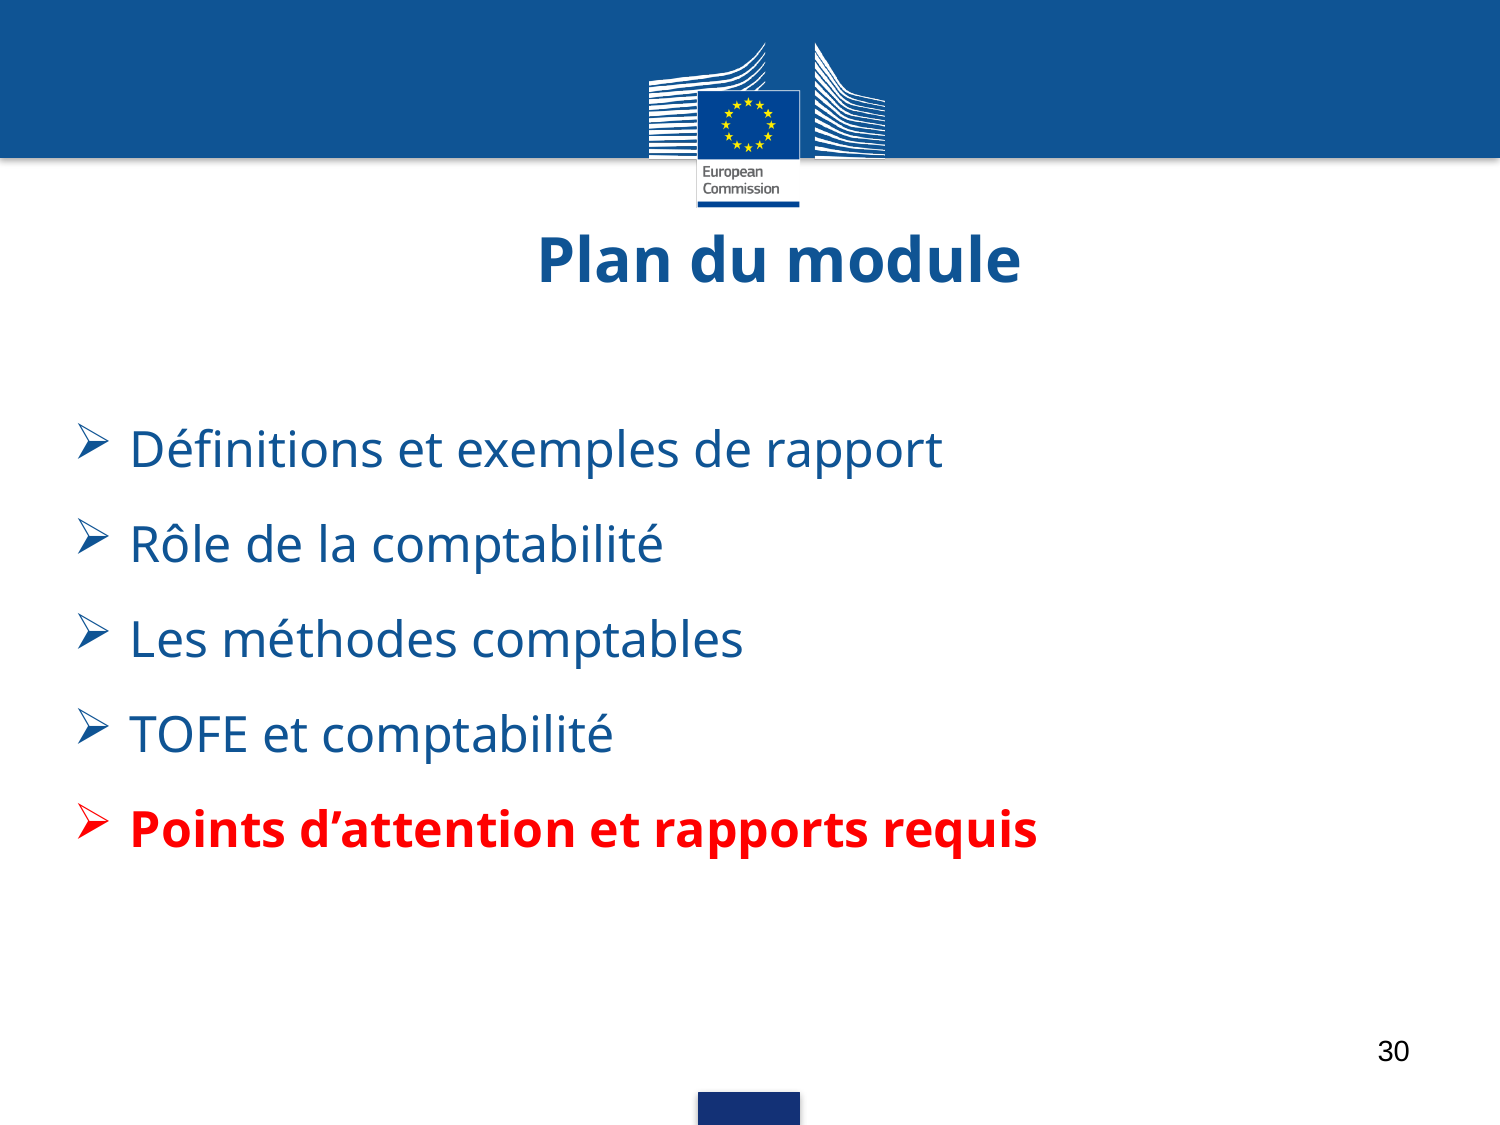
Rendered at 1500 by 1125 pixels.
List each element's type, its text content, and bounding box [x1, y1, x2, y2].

title Plan du module [0, 163, 1500, 352]
list Définitions et exemples de rapport Rôle de la comptabilité Les méthodes comptables TOFE et comptabilité Points d’attention et rapports requis [58, 409, 1409, 1054]
picture [649, 42, 885, 163]
slide_number 30 [1074, 1024, 1426, 1103]
